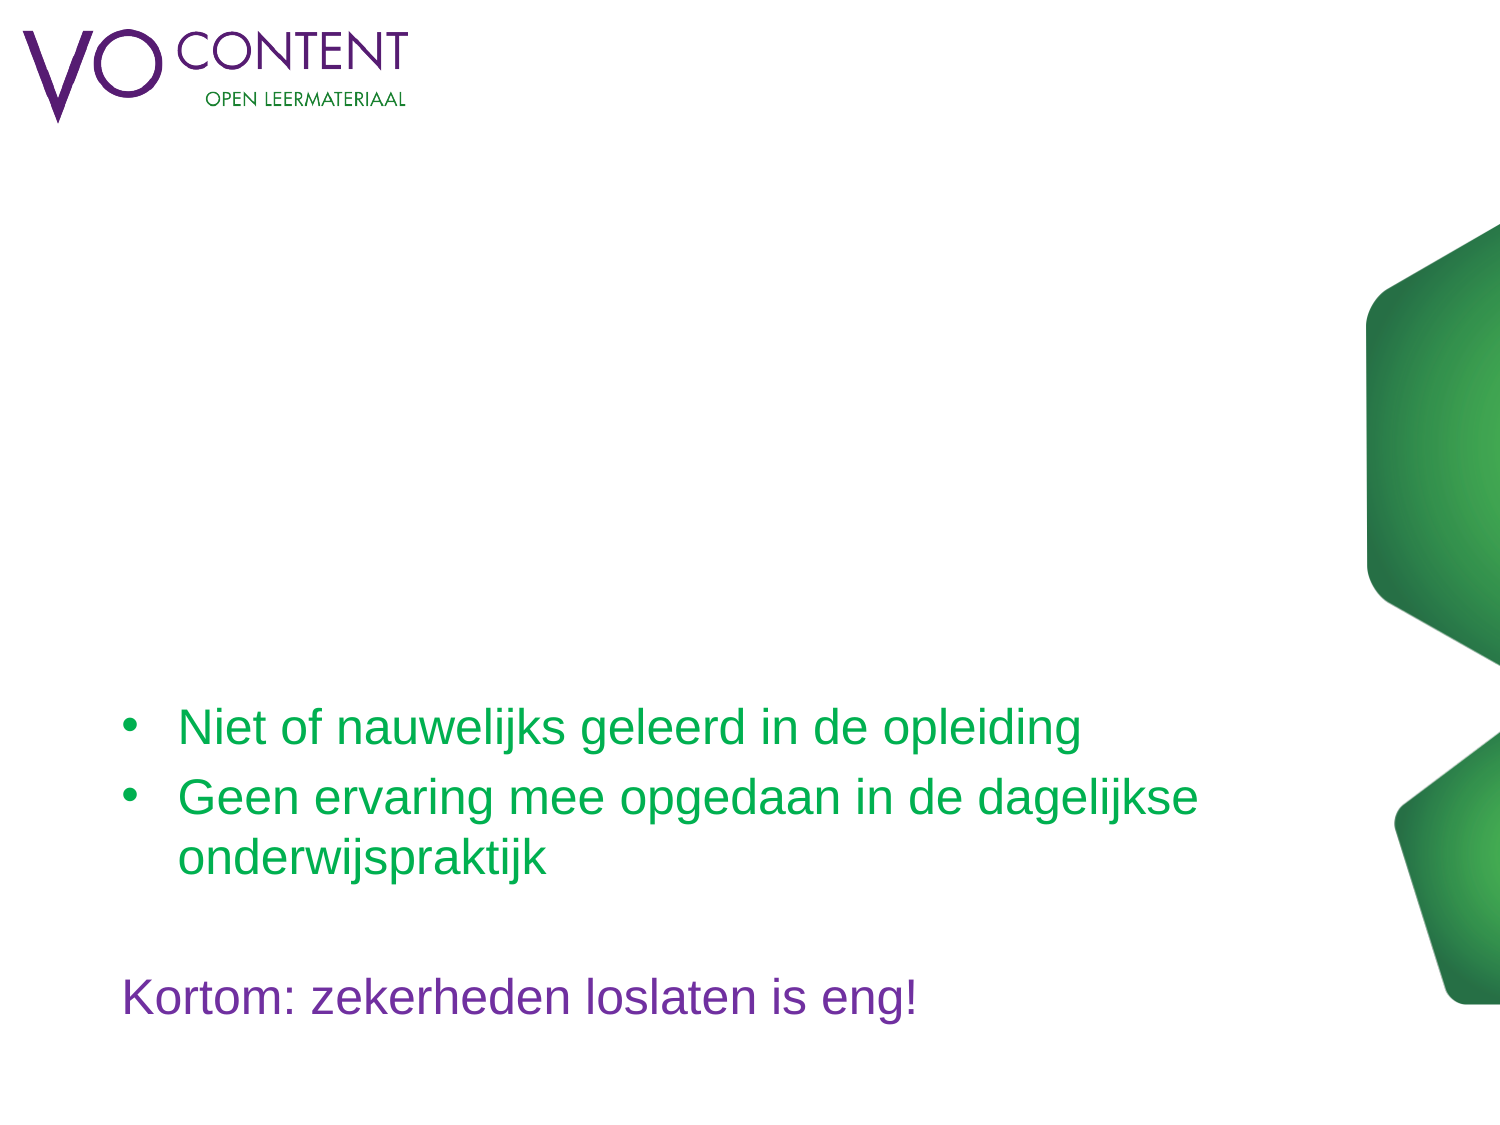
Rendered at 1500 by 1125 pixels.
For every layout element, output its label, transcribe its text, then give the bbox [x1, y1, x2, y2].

picture [1366, 222, 1500, 1005]
picture [22, 29, 408, 124]
list Niet of nauwelijks geleerd in de opleiding Geen ervaring mee opgedaan in de dagelijkse onderwijspraktijk Kortom: zekerheden loslaten is eng! [106, 687, 1231, 1084]
